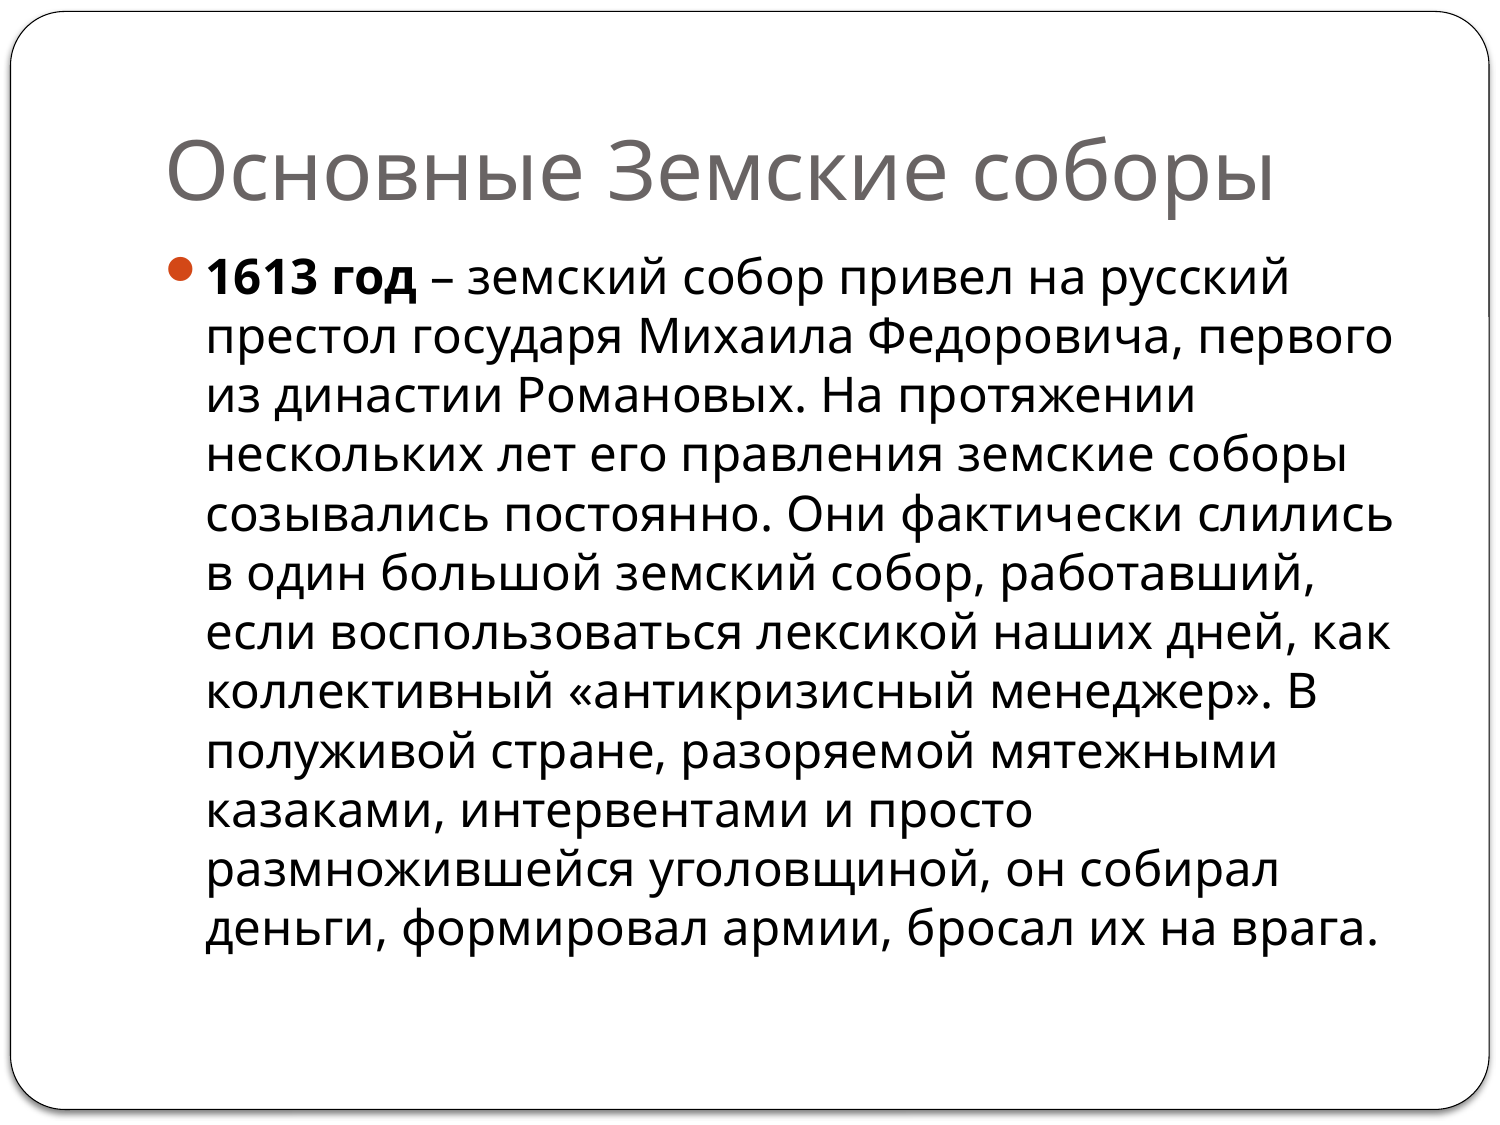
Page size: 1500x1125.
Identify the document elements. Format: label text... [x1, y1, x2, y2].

title Основные Земские соборы [150, 45, 1425, 233]
list 1613 год – земский собор привел на русский престол государя Михаила Федоровича, первого из династии Романовых. На протяжении нескольких лет его правления земские соборы созывались постоянно. Они фактически слились в один большой земский собор, работавший, если воспользоваться лексикой наших дней, как коллективный «антикризисный менеджер». В полуживой стране, разоряемой мятежными казаками, интервентами и просто размножившейся уголовщиной, он собирал деньги, формировал армии, бросал их на врага. [150, 237, 1425, 988]
